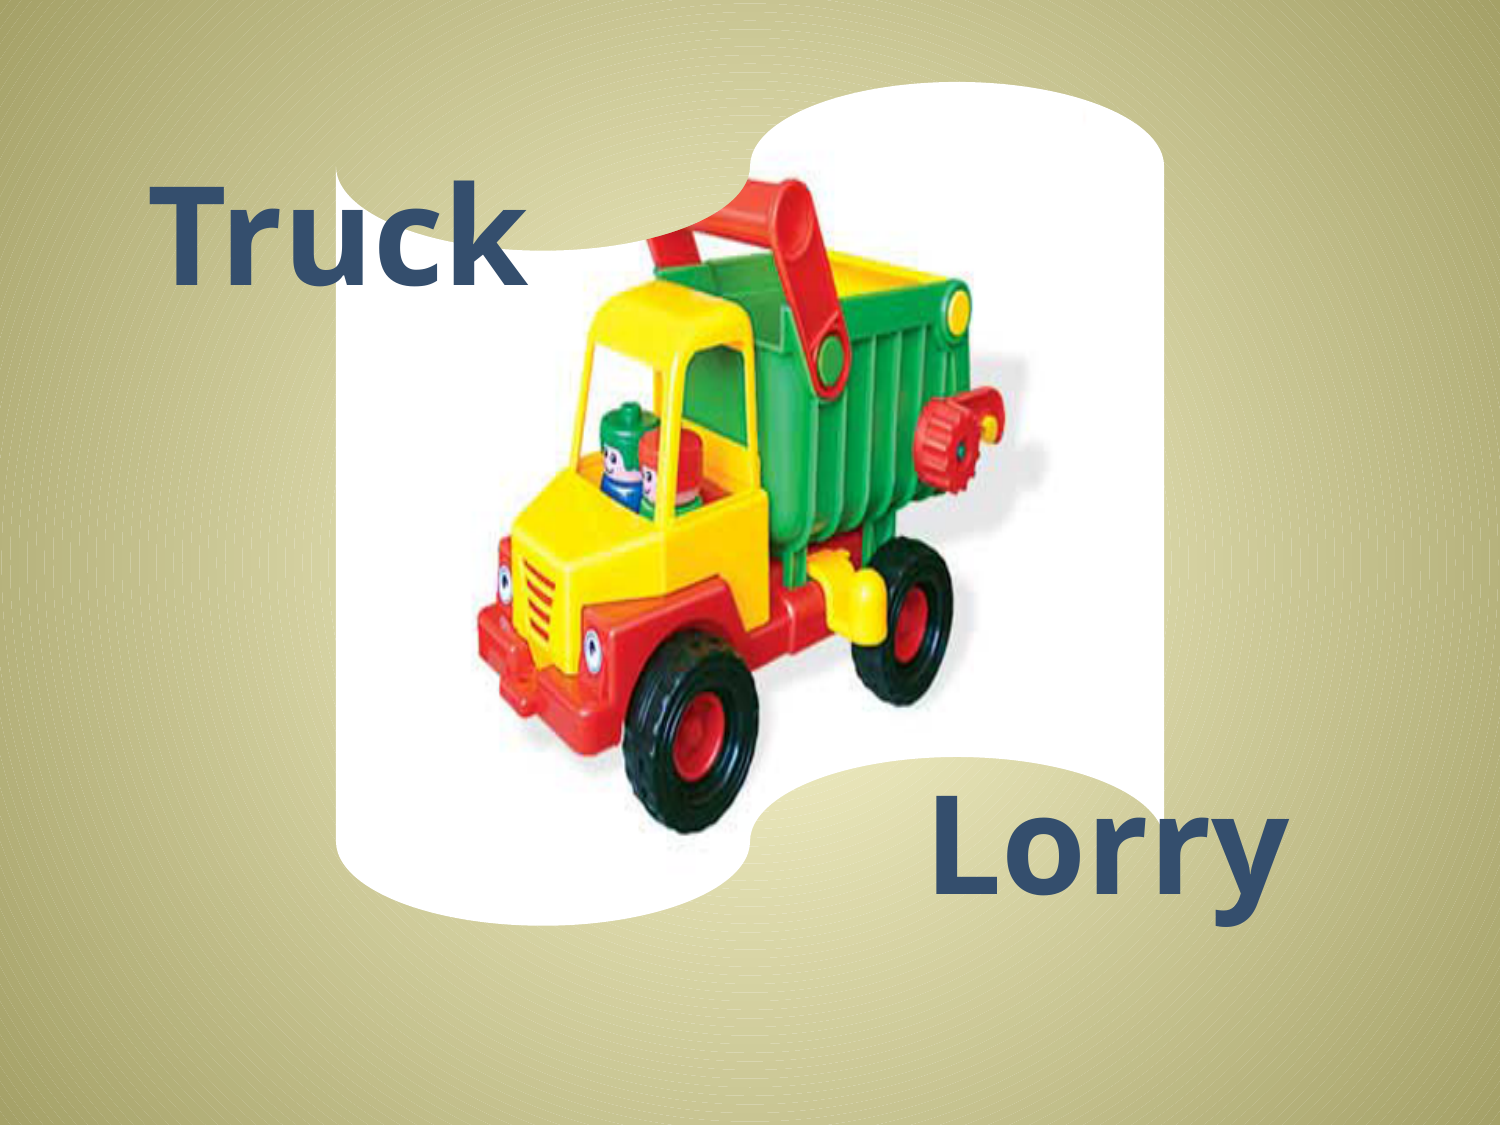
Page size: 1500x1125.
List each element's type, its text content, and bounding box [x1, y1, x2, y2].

text_box Truck [133, 140, 330, 321]
picture [335, 81, 1165, 926]
text_box Lorry [1166, 750, 1348, 930]
